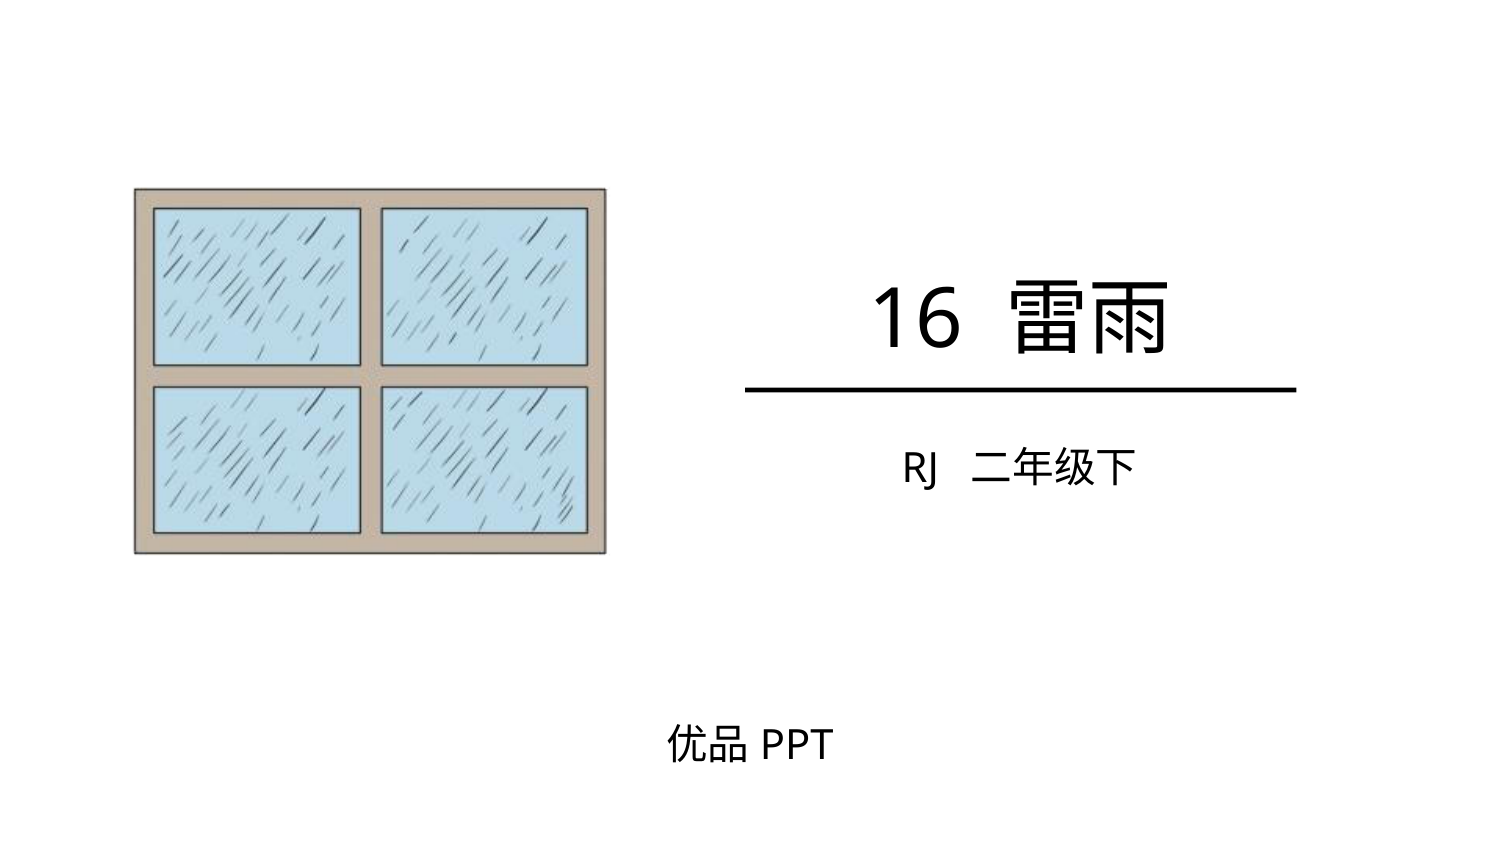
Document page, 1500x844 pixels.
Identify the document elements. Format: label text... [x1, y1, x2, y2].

picture [121, 175, 623, 570]
text_box 16 雷雨 [744, 256, 1296, 372]
text_box RJ 二年级下 [840, 433, 1199, 499]
text_box 优品PPT [0, 705, 1500, 776]
